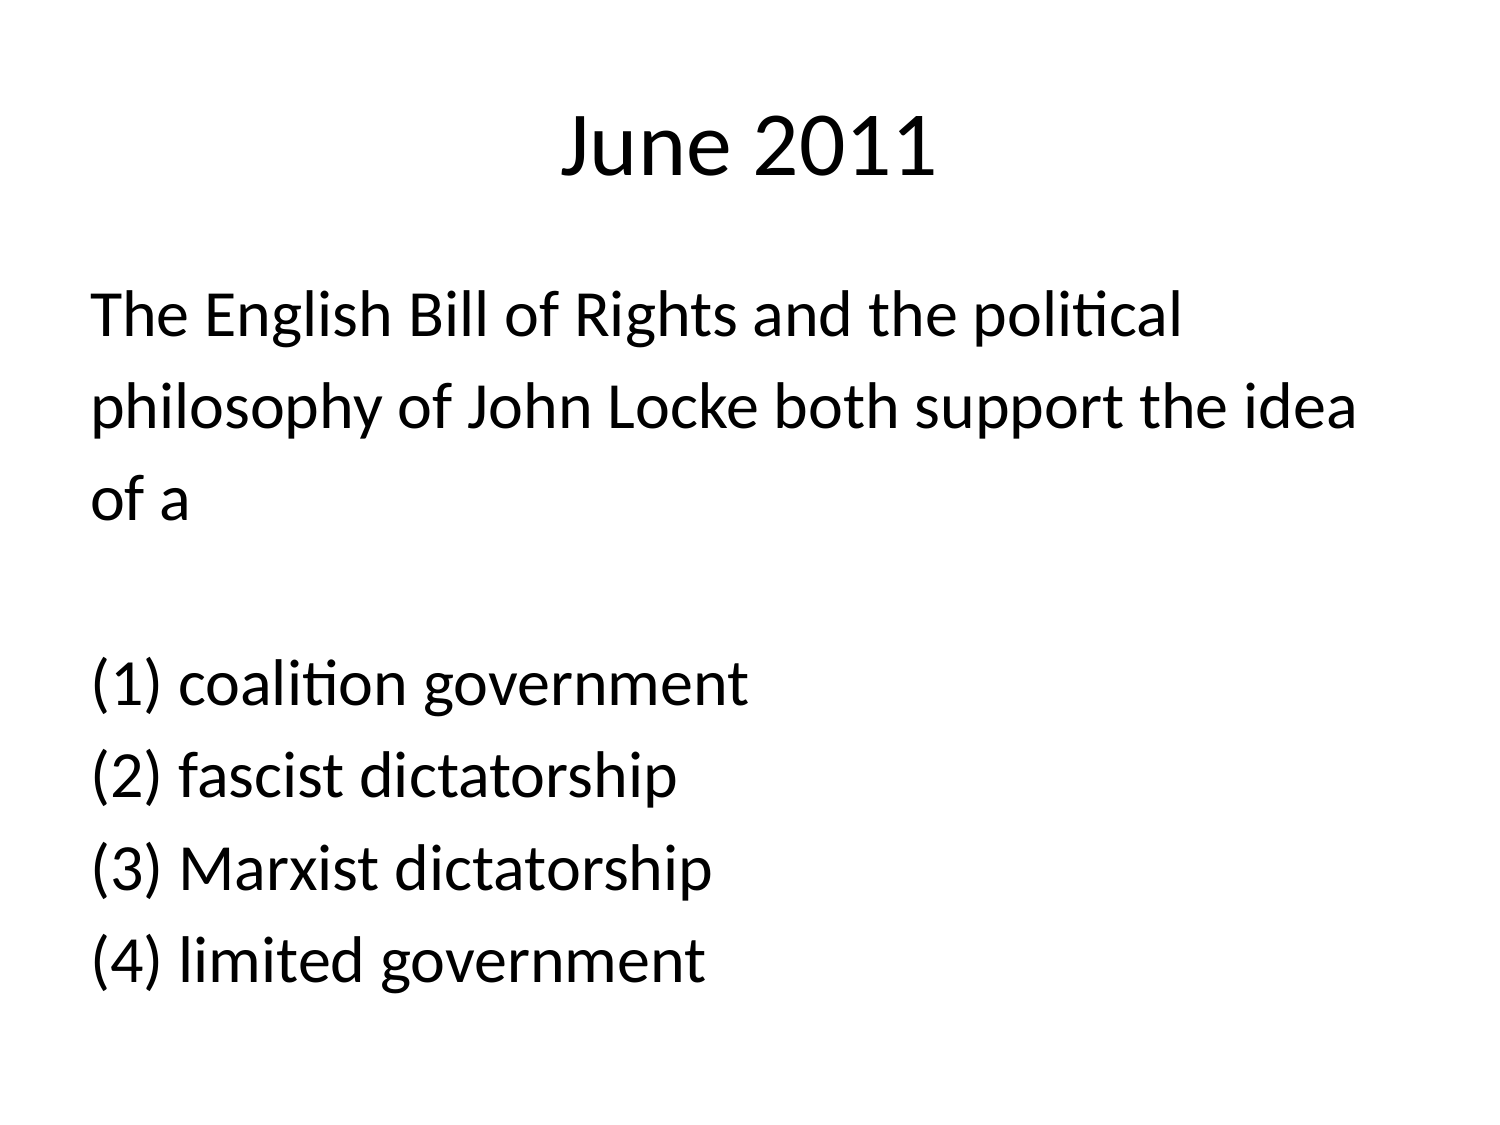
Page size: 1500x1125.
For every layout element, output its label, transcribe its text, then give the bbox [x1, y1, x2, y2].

list The English Bill of Rights and the political philosophy of John Locke both support the idea of a (1) coalition government (2) fascist dictatorship (3) Marxist dictatorship (4) limited government [75, 262, 1425, 1005]
title June 2011 [75, 45, 1425, 233]
